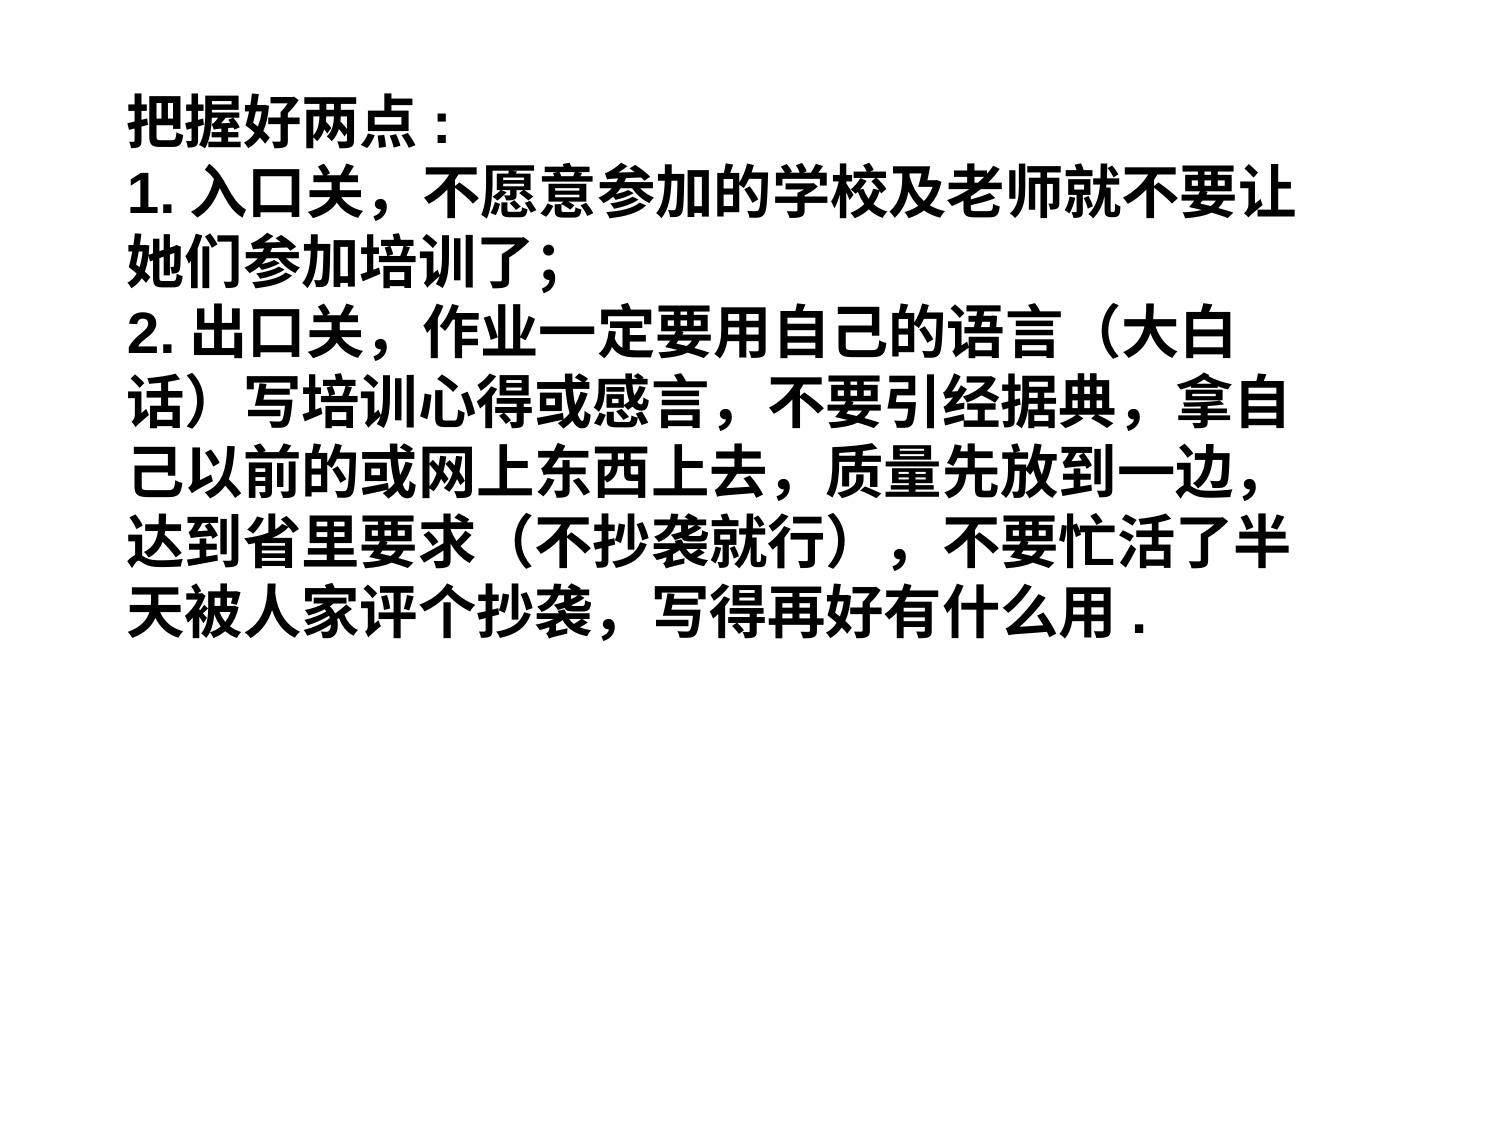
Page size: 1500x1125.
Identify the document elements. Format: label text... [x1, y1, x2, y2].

text_box 把握好两点: 1.入口关，不愿意参加的学校及老师就不要让她们参加培训了； 2.出口关，作业一定要用自己的语言（大白话）写培训心得或感言，不要引经据典，拿自己以前的或网上东西上去，质量先放到一边，达到省里要求（不抄袭就行），不要忙活了半天被人家评个抄袭，写得再好有什么用. [112, 78, 1341, 653]
